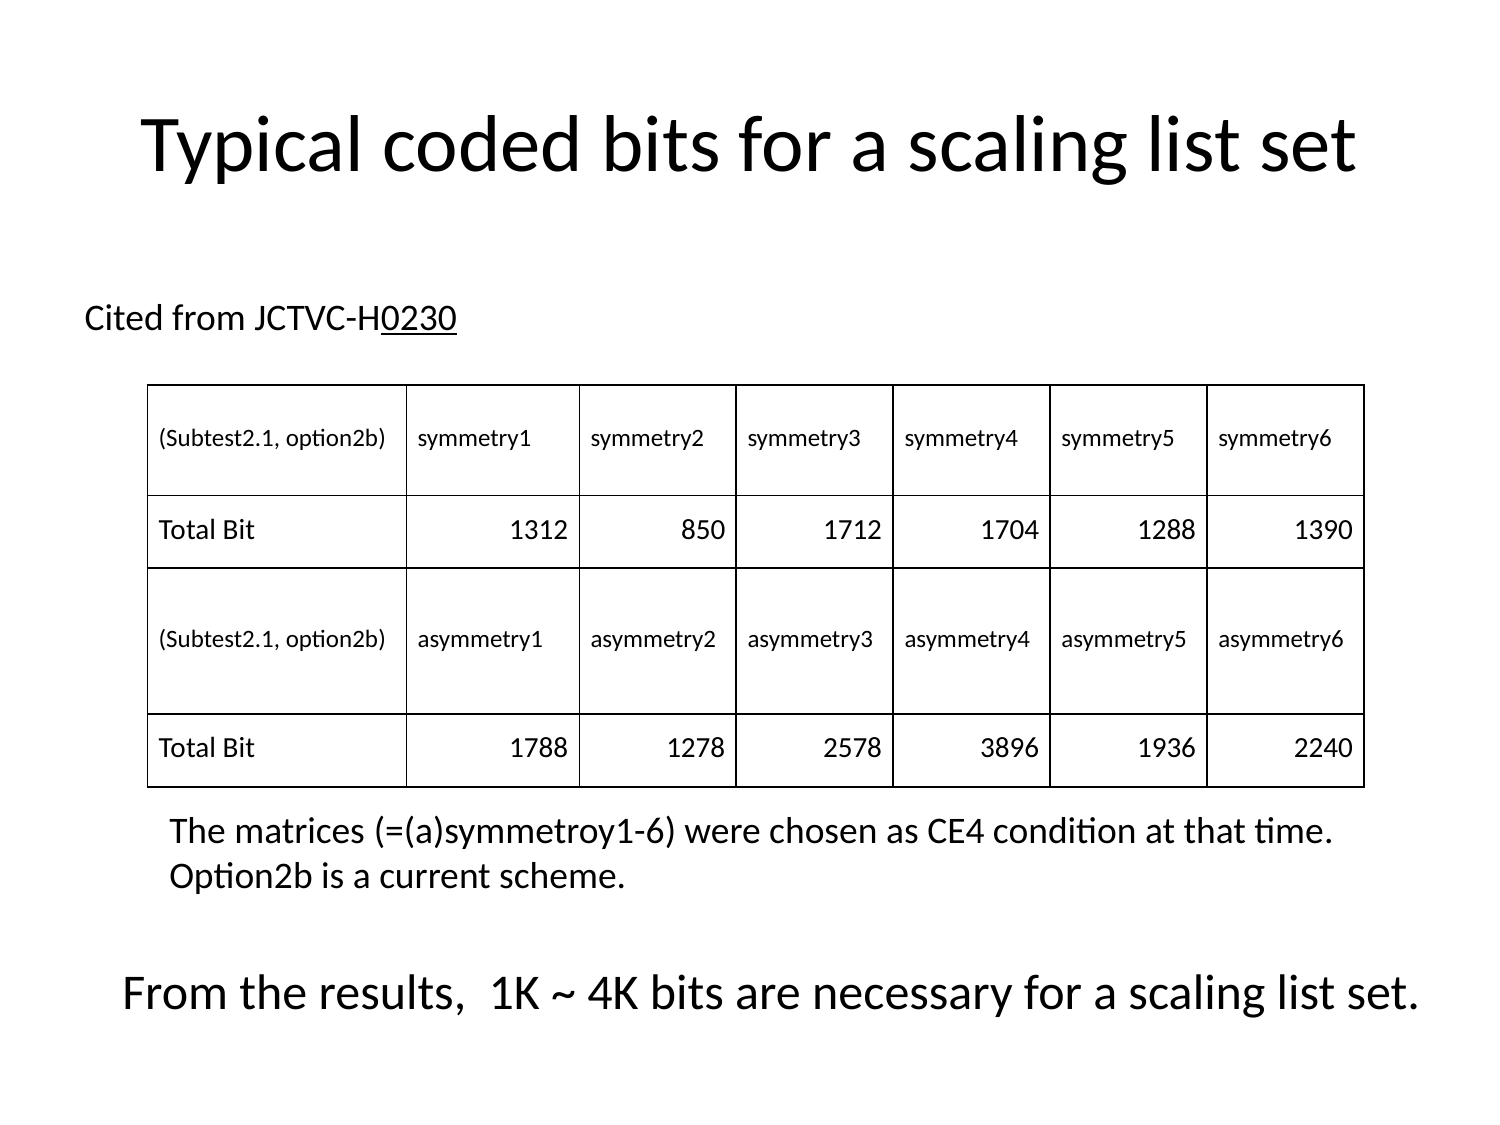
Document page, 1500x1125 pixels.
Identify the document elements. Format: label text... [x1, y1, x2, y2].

text_box Cited from JCTVC-H0230 [61, 285, 472, 346]
table_cell 850 [580, 496, 735, 567]
table_cell asymmetry3 [737, 569, 892, 713]
table_cell asymmetry6 [1208, 569, 1363, 713]
table_header symmetry2 [580, 386, 735, 495]
table_cell (Subtest2.1, option2b) [148, 569, 406, 713]
table_cell 2240 [1208, 715, 1363, 786]
text_box The matrices (=(a)symmetroy1-6) were chosen as CE4 condition at that time. Option2b is a current scheme. [154, 798, 1350, 904]
table_cell 1390 [1208, 496, 1363, 567]
table_cell asymmetry1 [407, 569, 579, 713]
table_cell Total Bit [148, 496, 406, 567]
title Typical coded bits for a scaling list set [75, 45, 1425, 233]
table_header symmetry5 [1051, 386, 1206, 495]
table_cell asymmetry4 [894, 569, 1049, 713]
table_header (Subtest2.1, option2b) [148, 386, 406, 495]
table_cell 1712 [737, 496, 892, 567]
table_cell 3896 [894, 715, 1049, 786]
table_cell asymmetry5 [1051, 569, 1206, 713]
table_cell asymmetry2 [580, 569, 735, 713]
table_header symmetry6 [1208, 386, 1363, 495]
table_header symmetry4 [894, 386, 1049, 495]
table_cell 1312 [407, 496, 579, 567]
text_box From the results, 1K ~ 4K bits are necessary for a scaling list set. [107, 952, 1436, 1027]
table_cell 1278 [580, 715, 735, 786]
table_cell 1788 [407, 715, 579, 786]
table_header symmetry1 [407, 386, 579, 495]
table_header symmetry3 [737, 386, 892, 495]
table_cell 1936 [1051, 715, 1206, 786]
table_cell 1288 [1051, 496, 1206, 567]
table_cell 1704 [894, 496, 1049, 567]
table_cell Total Bit [148, 715, 406, 786]
table_cell 2578 [737, 715, 892, 786]
